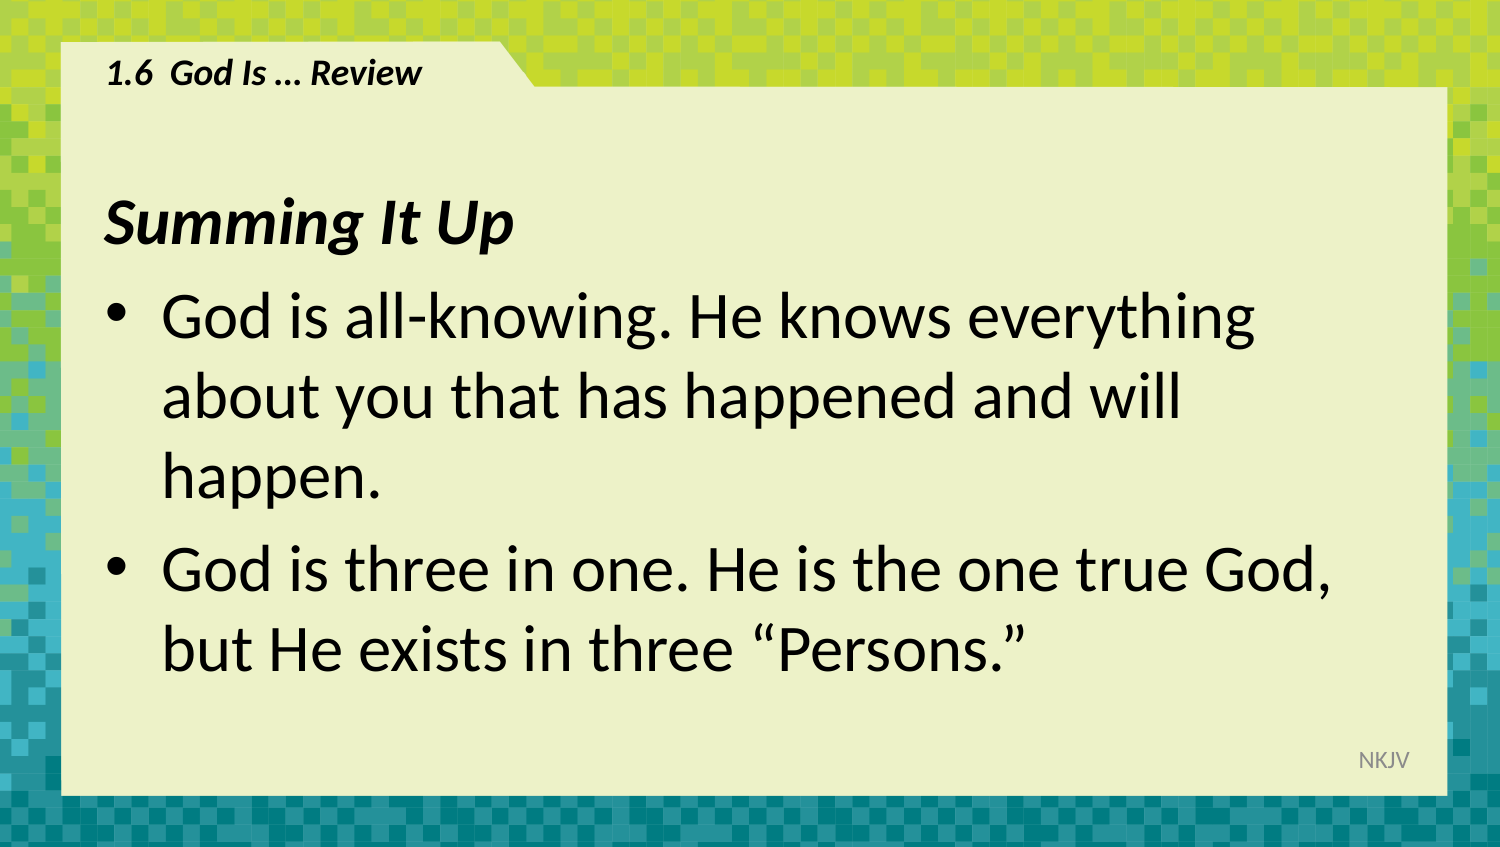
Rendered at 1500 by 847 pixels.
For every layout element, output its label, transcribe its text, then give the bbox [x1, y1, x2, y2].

footer NKJV [950, 736, 1425, 782]
title 1.6 God Is … Review [89, 33, 1420, 108]
picture [0, 0, 1500, 847]
list Summing It Up God is all-knowing. He knows everything about you that has happened and will happen. God is three in one. He is the one true God, but He exists in three “Persons.” [89, 141, 1403, 722]
